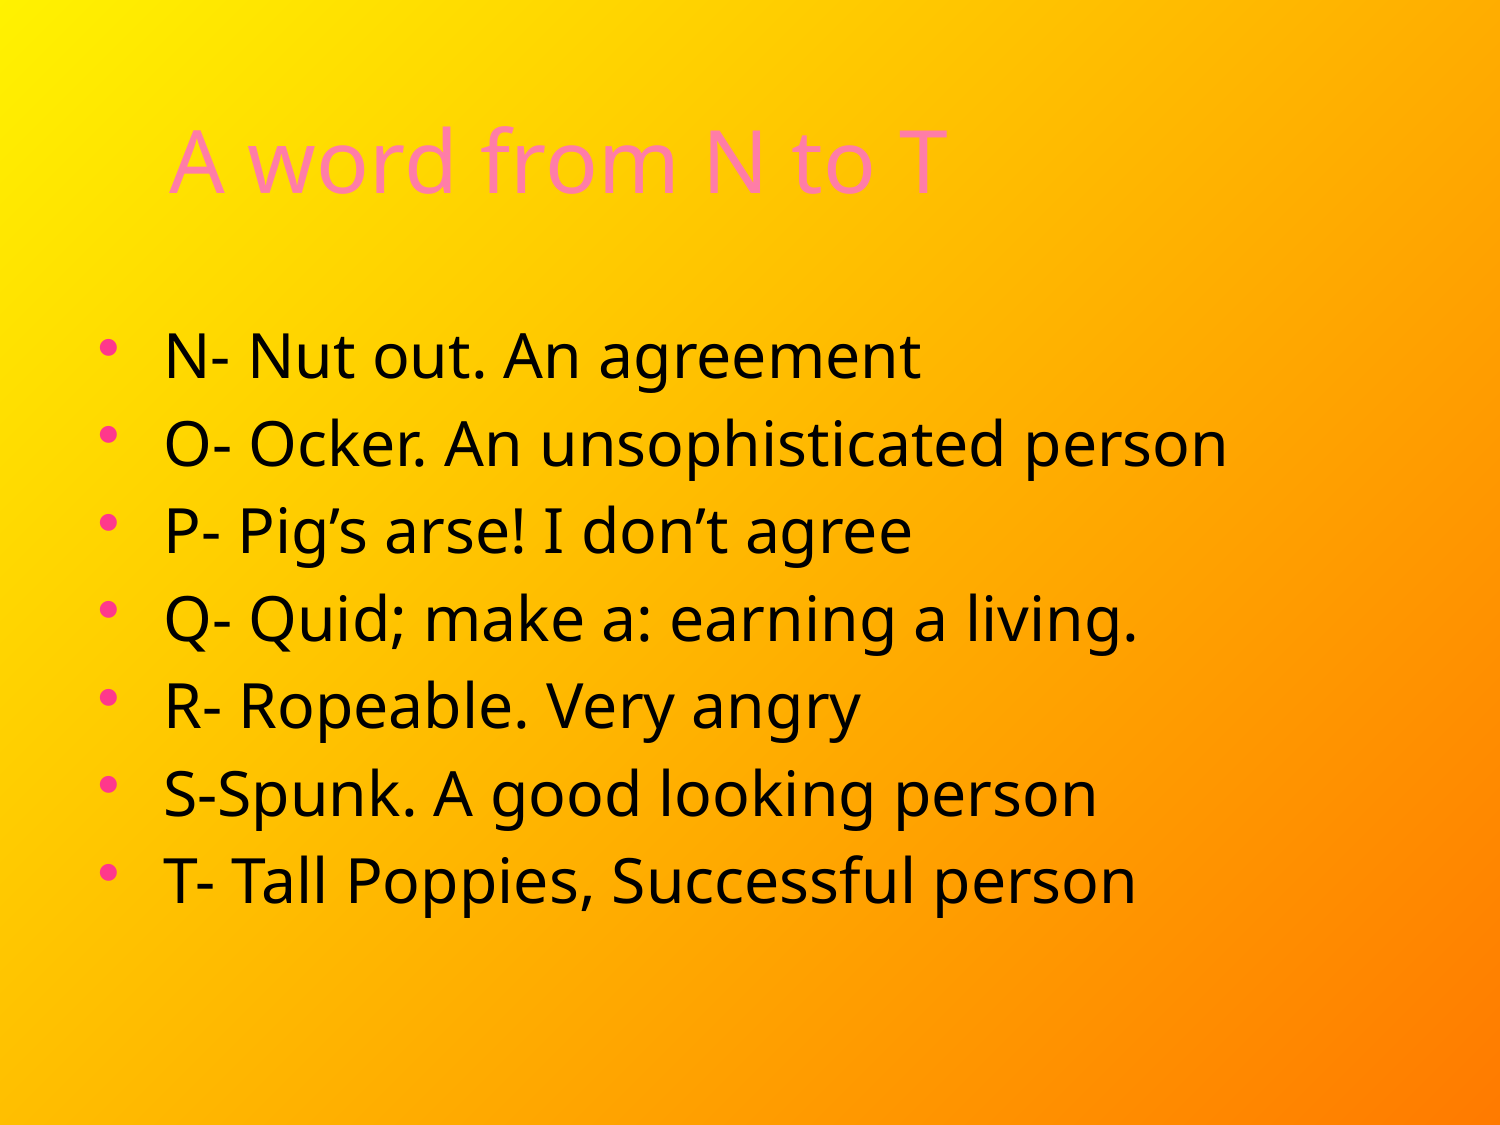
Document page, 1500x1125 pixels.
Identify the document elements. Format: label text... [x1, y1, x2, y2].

title A word from N to T [75, 43, 1425, 274]
list N- Nut out. An agreement O- Ocker. An unsophisticated person P- Pig’s arse! I don’t agree Q- Quid; make a: earning a living. R- Ropeable. Very angry S-Spunk. A good looking person T- Tall Poppies, Successful person [75, 308, 1425, 1059]
